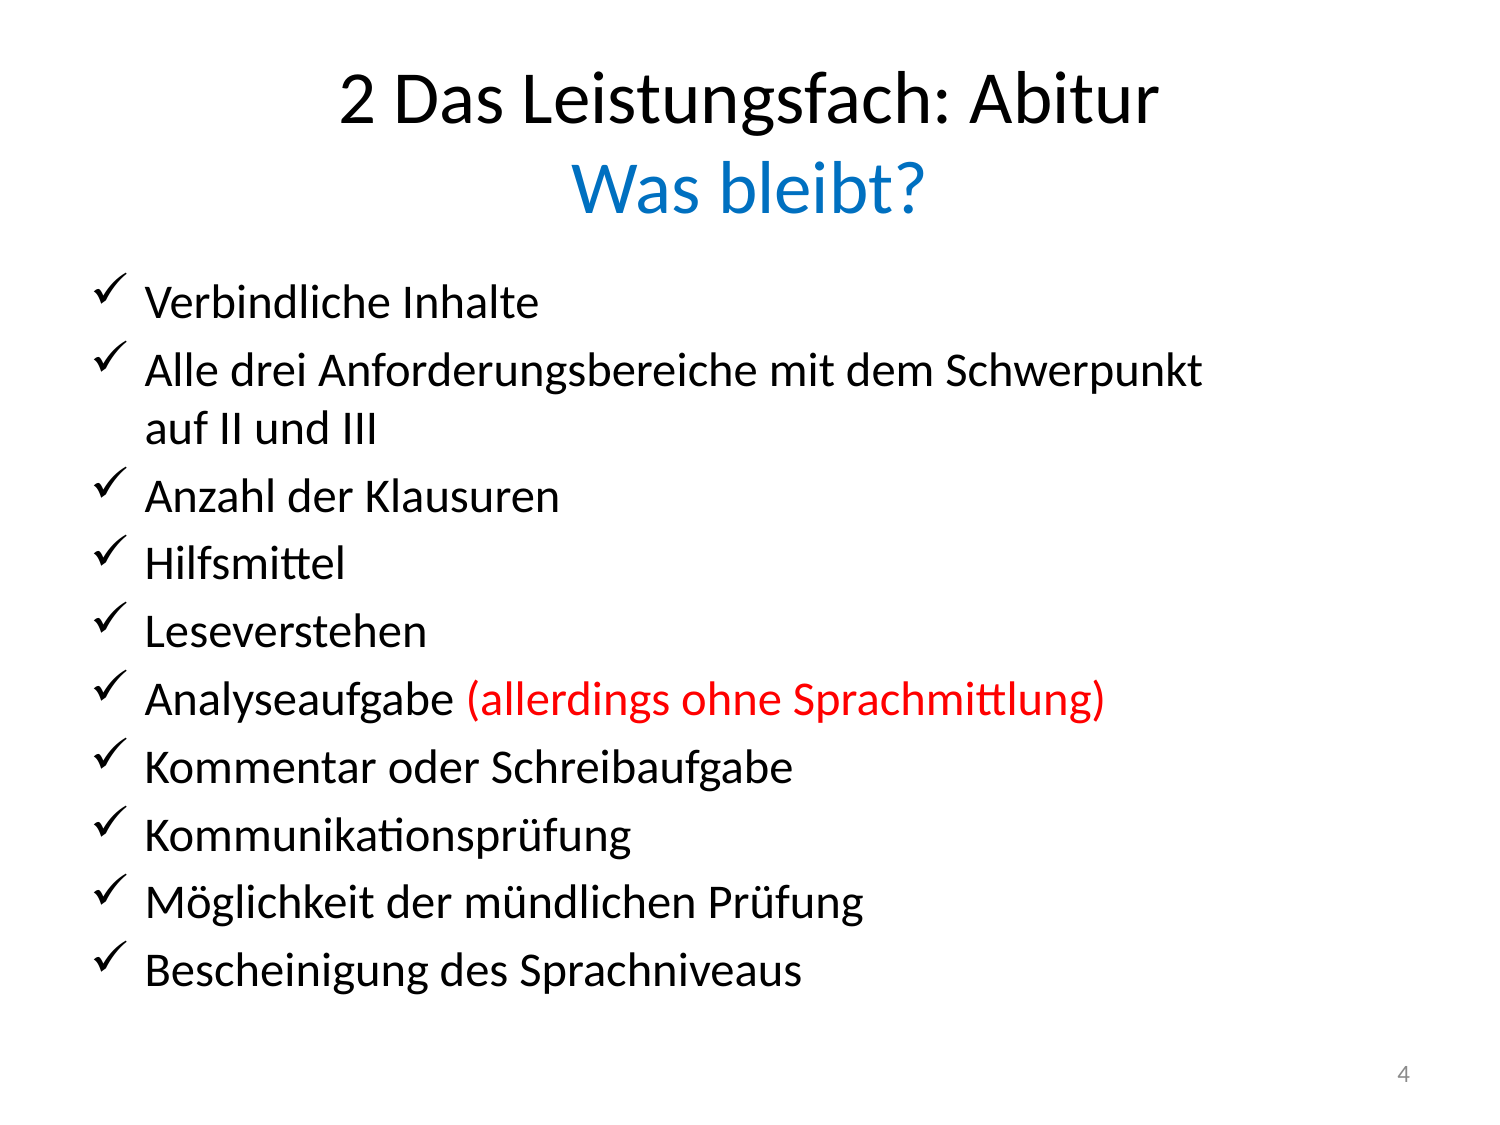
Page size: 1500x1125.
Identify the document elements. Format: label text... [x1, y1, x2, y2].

title 2 Das Leistungsfach: Abitur Was bleibt? [75, 45, 1425, 233]
slide_number 4 [1074, 1042, 1425, 1103]
list Verbindliche Inhalte Alle drei Anforderungsbereiche mit dem Schwerpunkt auf II und III Anzahl der Klausuren Hilfsmittel Leseverstehen Analyseaufgabe (allerdings ohne Sprachmittlung) Kommentar oder Schreibaufgabe Kommunikationsprüfung Möglichkeit der mündlichen Prüfung Bescheinigung des Sprachniveaus [75, 262, 1425, 1005]
